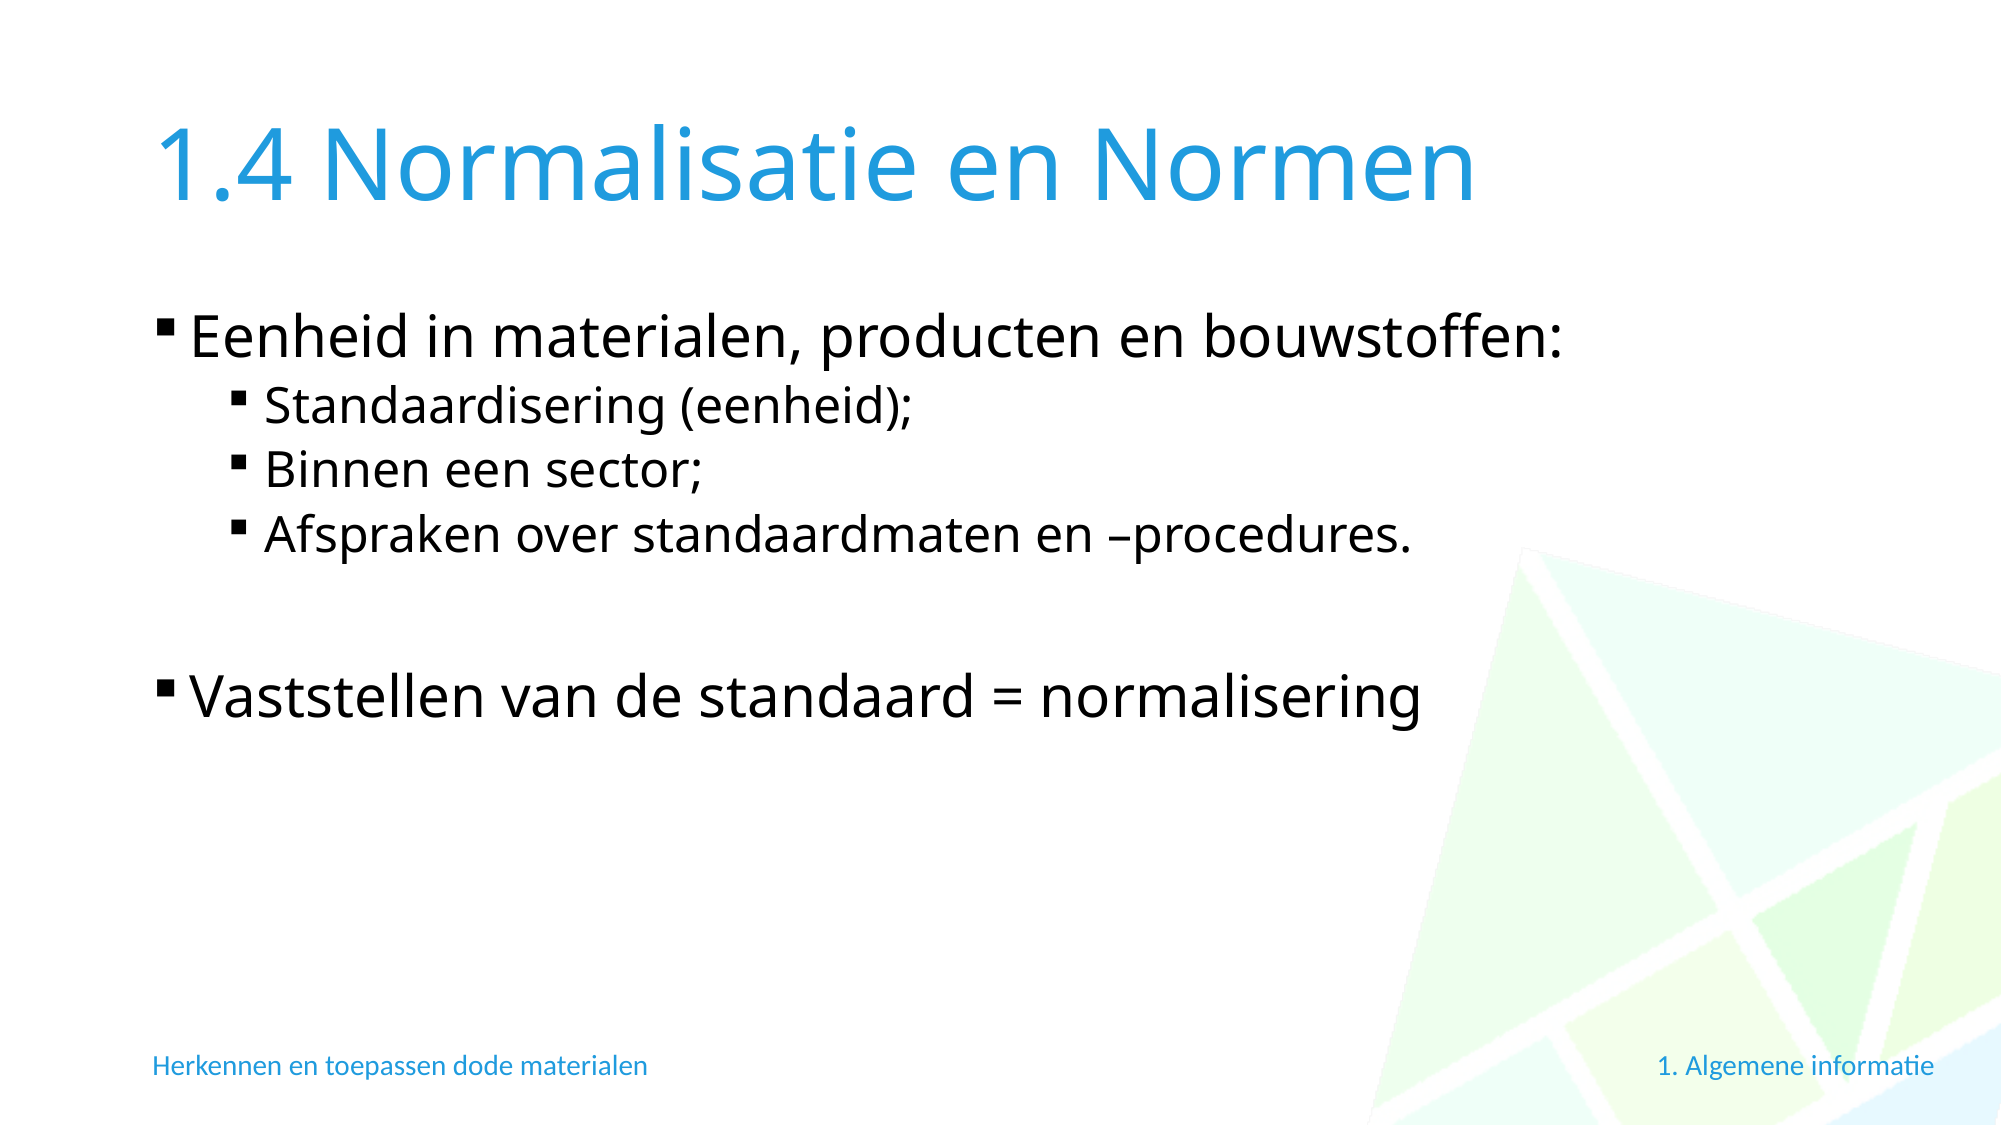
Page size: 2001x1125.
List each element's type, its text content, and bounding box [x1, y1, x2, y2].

title 1.4 Normalisatie en Normen [137, 59, 1863, 278]
list Eenheid in materialen, producten en bouwstoffen: Standaardisering (eenheid); Binnen een sector; Afspraken over standaardmaten en –procedures. Vaststellen van de standaard = normalisering [137, 299, 1863, 1014]
list Herkennen en toepassen dode materialen [137, 1042, 770, 1103]
list 1. Algemene informatie [1412, 1042, 1950, 1103]
